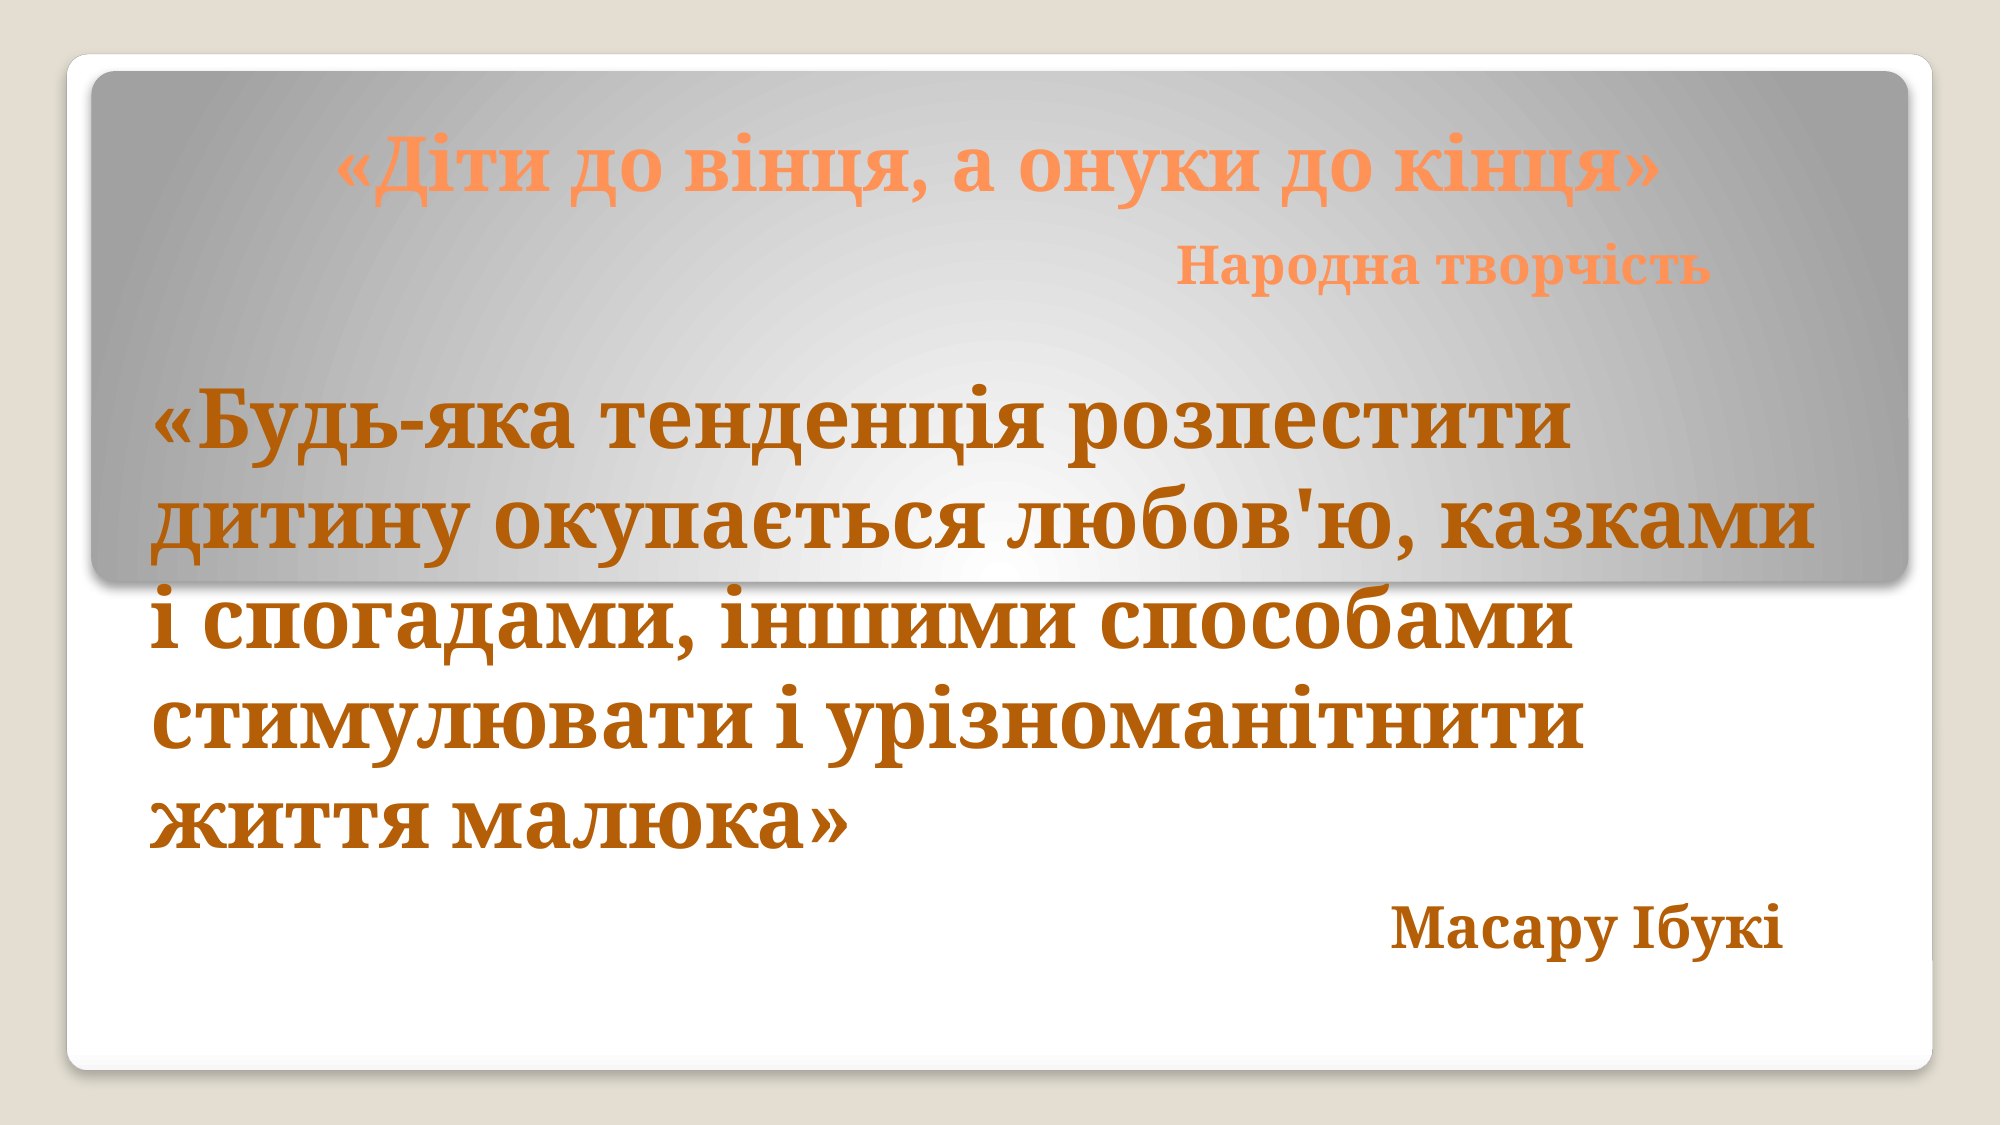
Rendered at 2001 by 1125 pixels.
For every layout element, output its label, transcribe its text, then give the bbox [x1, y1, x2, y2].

title «Діти до вінця, а онуки до кінця» Народна творчість [104, 107, 1893, 308]
text_box «Будь-яка тенденція розпестити дитину окупається любов'ю, казками і спогадами, іншими способами стимулювати і урізноманітнити життя малюка» Масару Ібукі [135, 357, 1846, 973]
